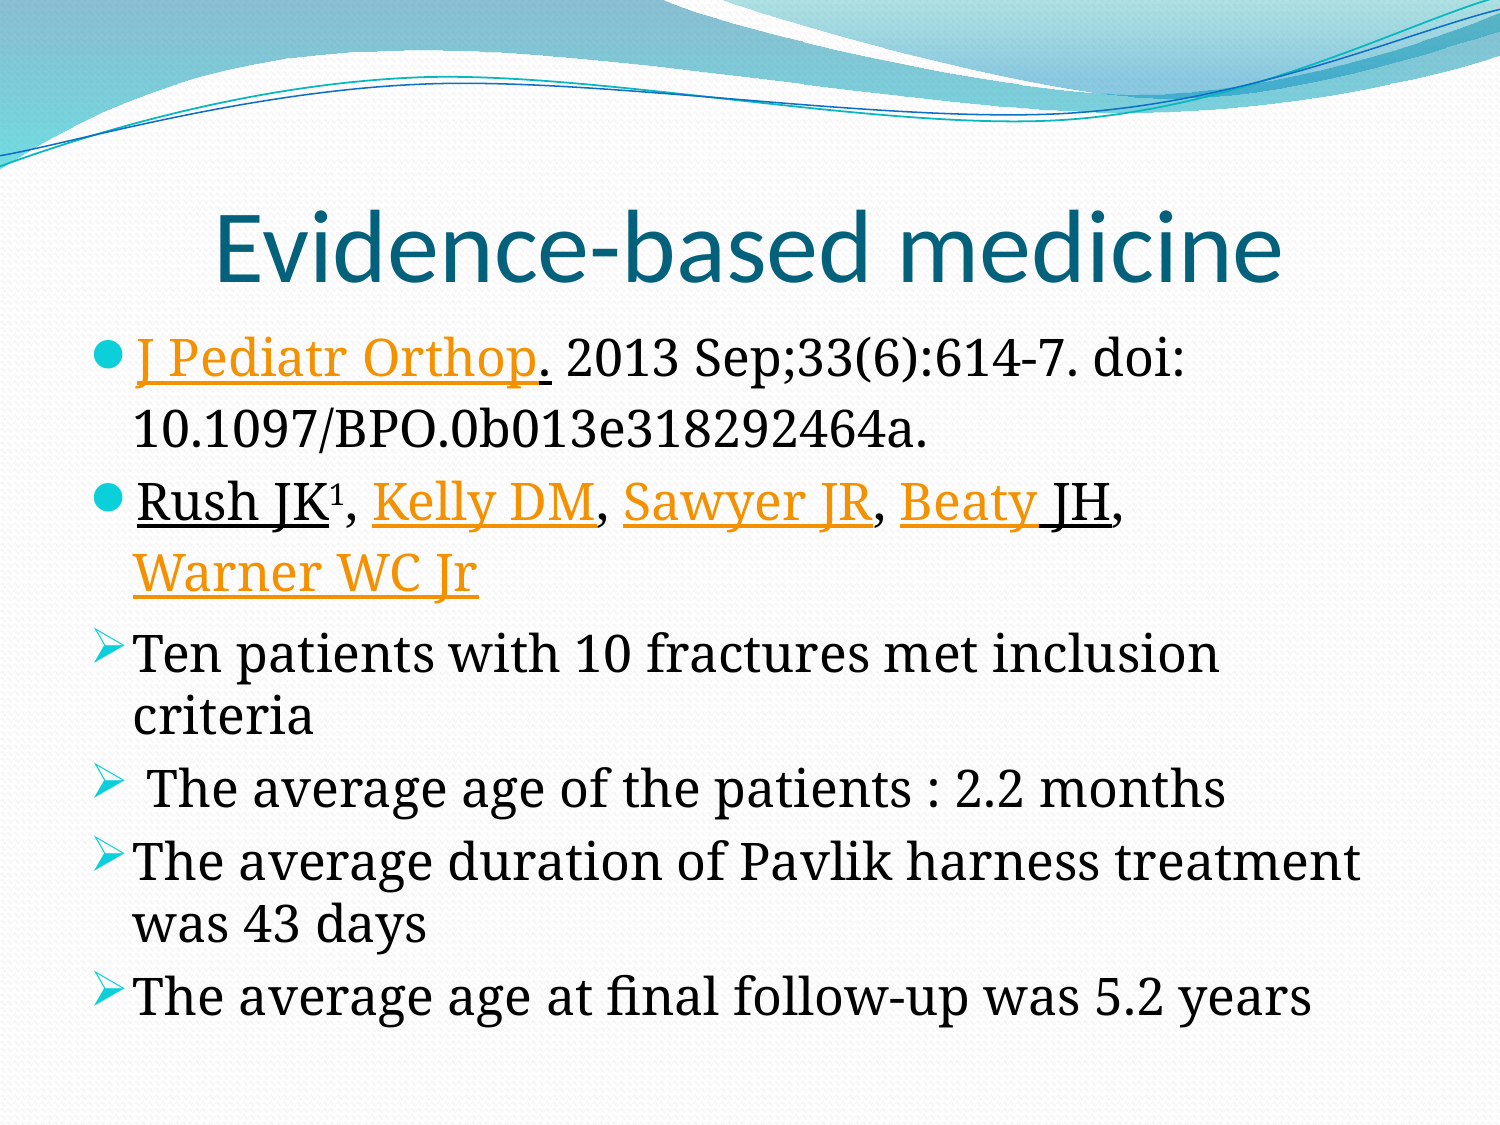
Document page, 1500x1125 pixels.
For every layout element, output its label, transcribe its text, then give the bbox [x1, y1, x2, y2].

list J Pediatr Orthop. 2013 Sep;33(6):614-7. doi: 10.1097/BPO.0b013e318292464a. Rush JK1, Kelly DM, Sawyer JR, Beaty JH, Warner WC Jr Ten patients with 10 fractures met inclusion criteria The average age of the patients : 2.2 months The average duration of Pavlik harness treatment was 43 days The average age at final follow-up was 5.2 years [75, 317, 1425, 1038]
title Evidence-based medicine [75, 115, 1425, 303]
